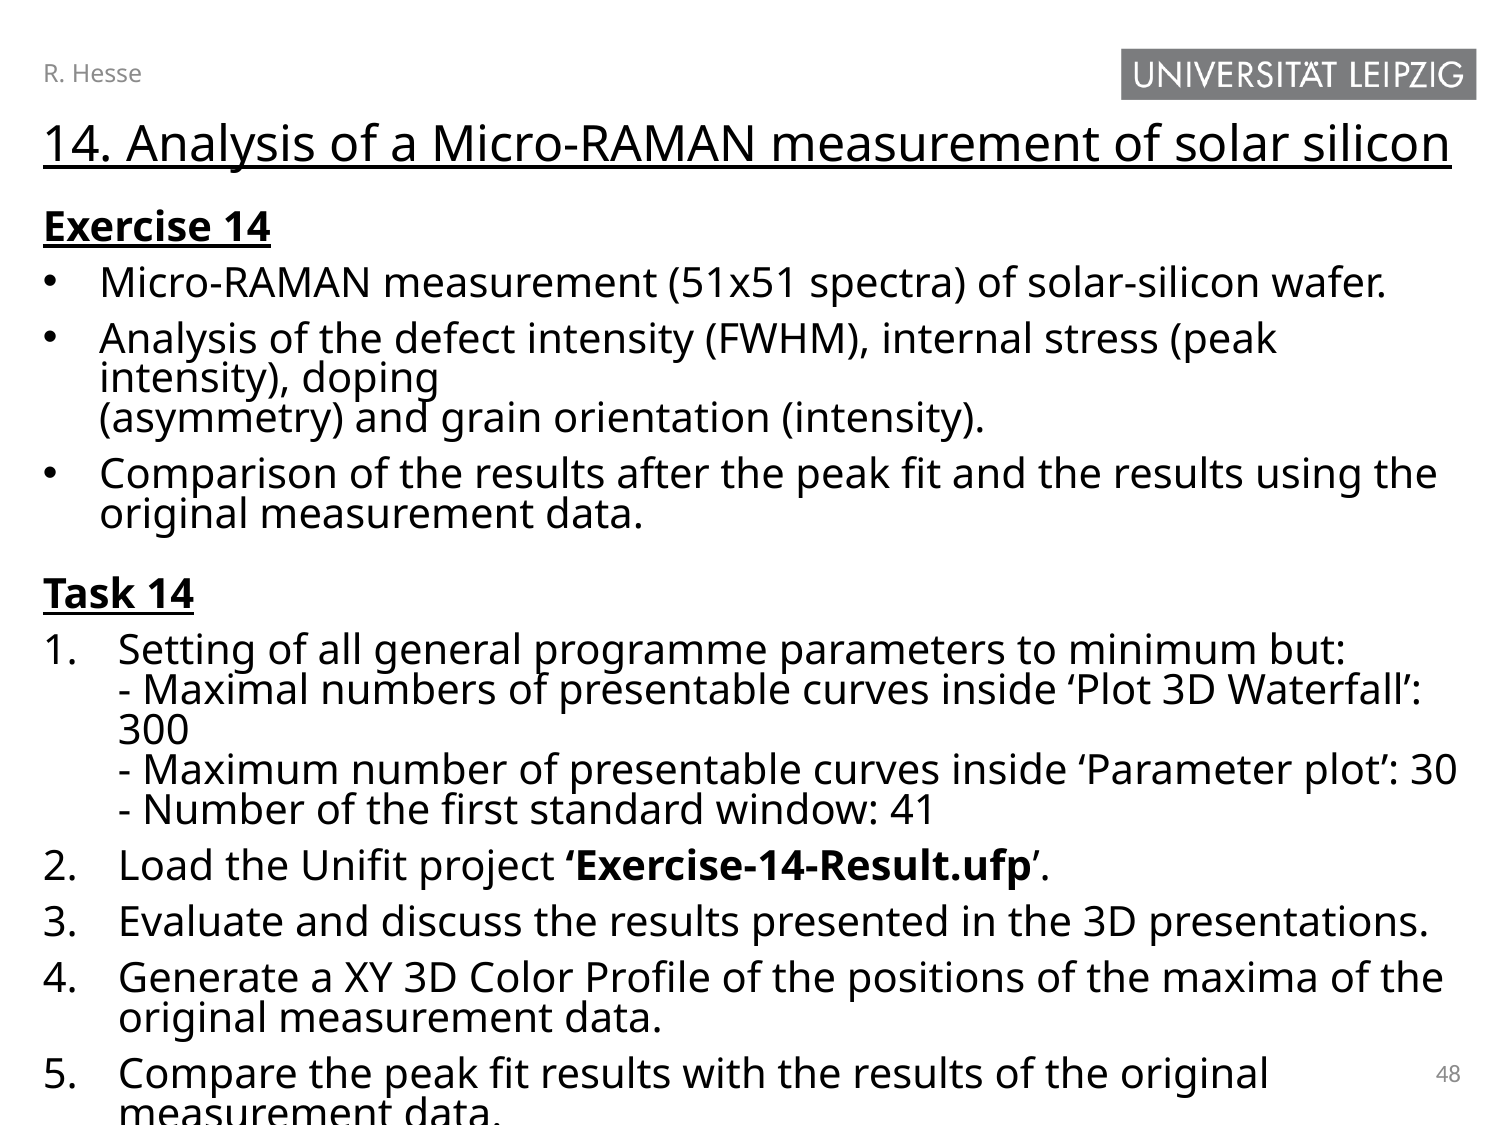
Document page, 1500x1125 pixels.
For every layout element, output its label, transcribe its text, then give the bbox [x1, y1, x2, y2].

footer R. Hesse [28, 44, 1410, 104]
text_box 14. Analysis of a Micro-RAMAN measurement of solar silicon [28, 104, 1477, 179]
text_box Exercise 14 Micro-RAMAN measurement (51x51 spectra) of solar-silicon wafer. Analysis of the defect intensity (FWHM), internal stress (peak intensity), doping (asymmetry) and grain orientation (intensity). Comparison of the results after the peak fit and the results using the original measurement data. Task 14 Setting of all general programme parameters to minimum but: - Maximal numbers of presentable curves inside ‘Plot 3D Waterfall’: 300 - Maximum number of presentable curves inside ‘Parameter plot’: 30 - Number of the first standard window: 41 Load the Unifit project ‘Exercise-14-Result.ufp’. Evaluate and discuss the results presented in the 3D presentations. Generate a XY 3D Color Profile of the positions of the maxima of the original measurement data. Compare the peak fit results with the results of the original measurement data. [28, 201, 1477, 1125]
picture [1410, 48, 1477, 100]
